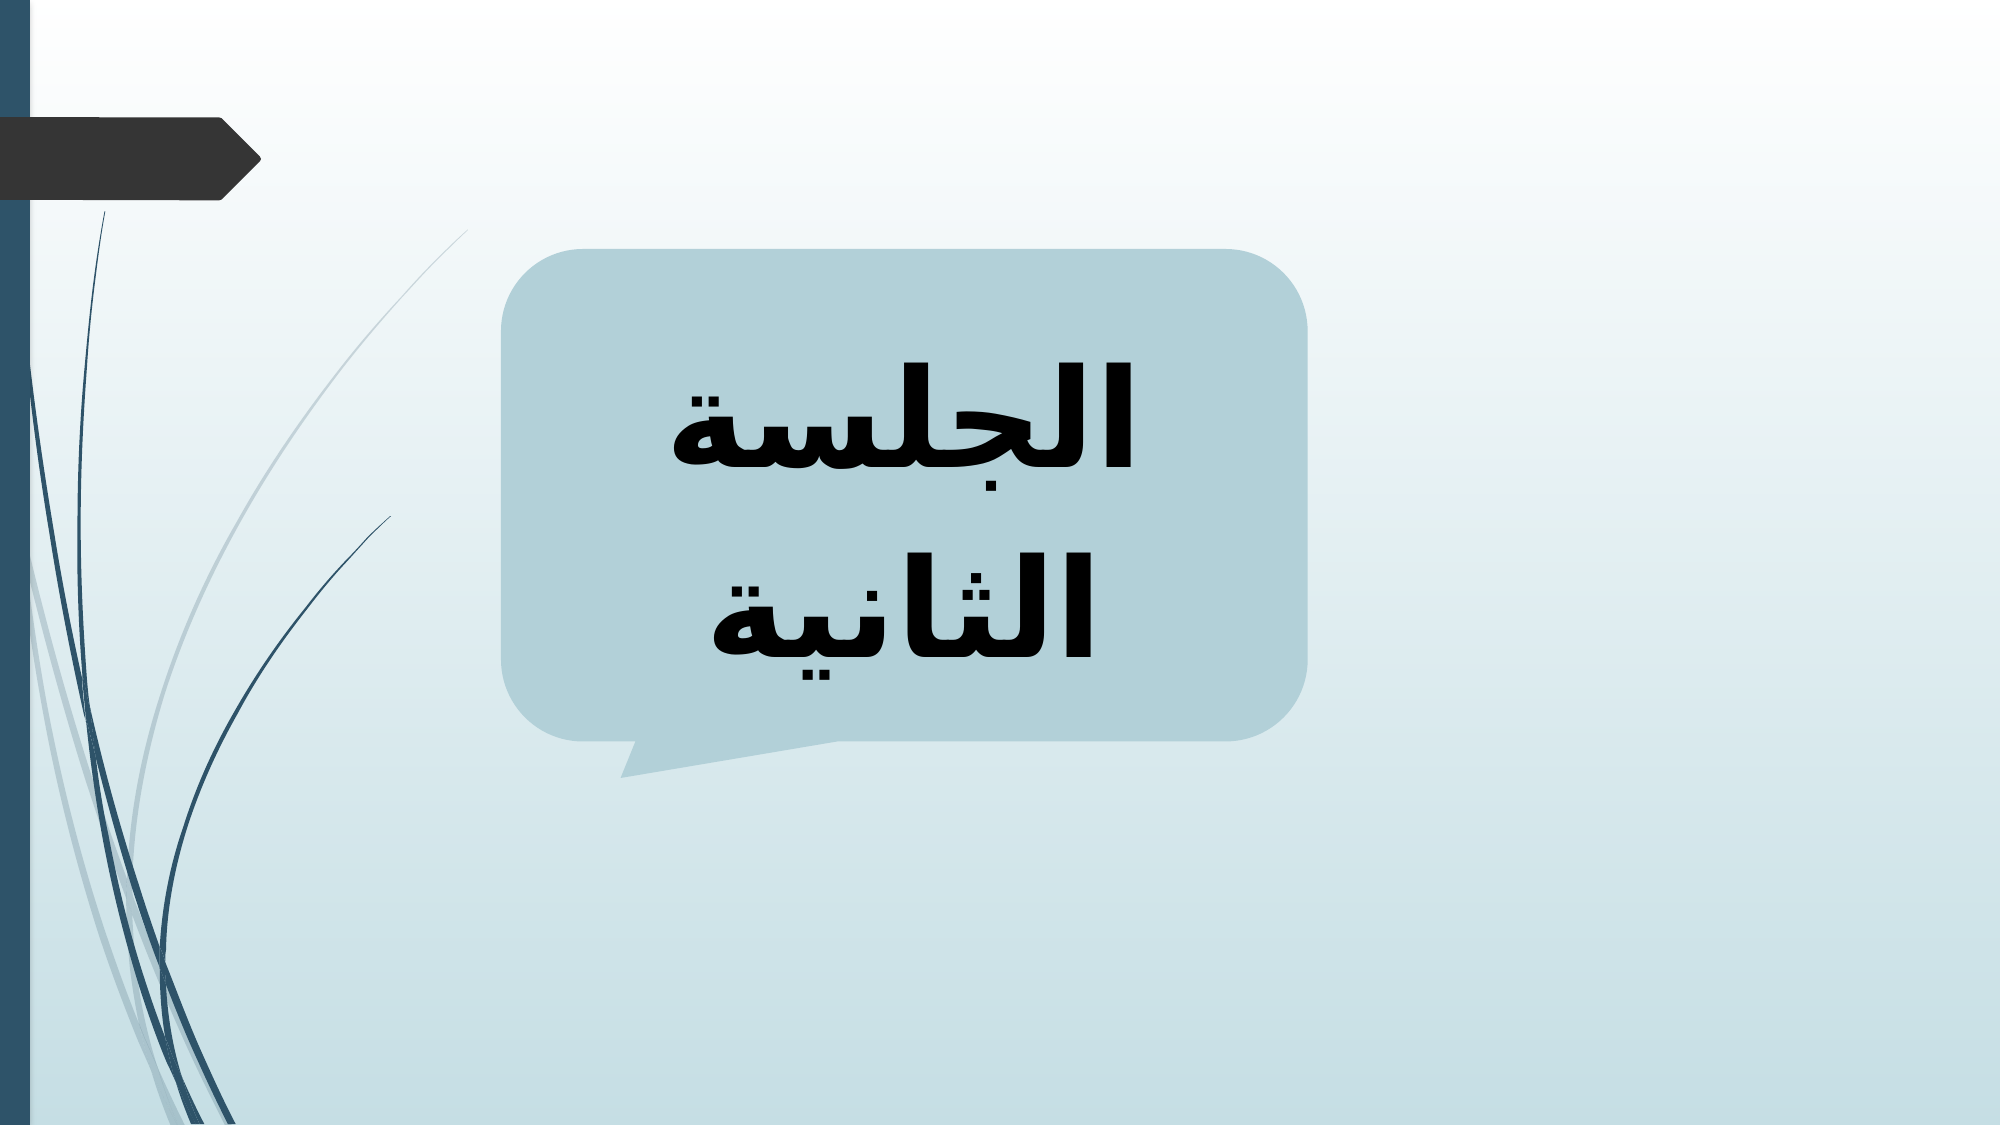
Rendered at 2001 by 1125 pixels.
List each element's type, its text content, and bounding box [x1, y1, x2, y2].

text_box الجلسة الثانية [499, 247, 1310, 780]
